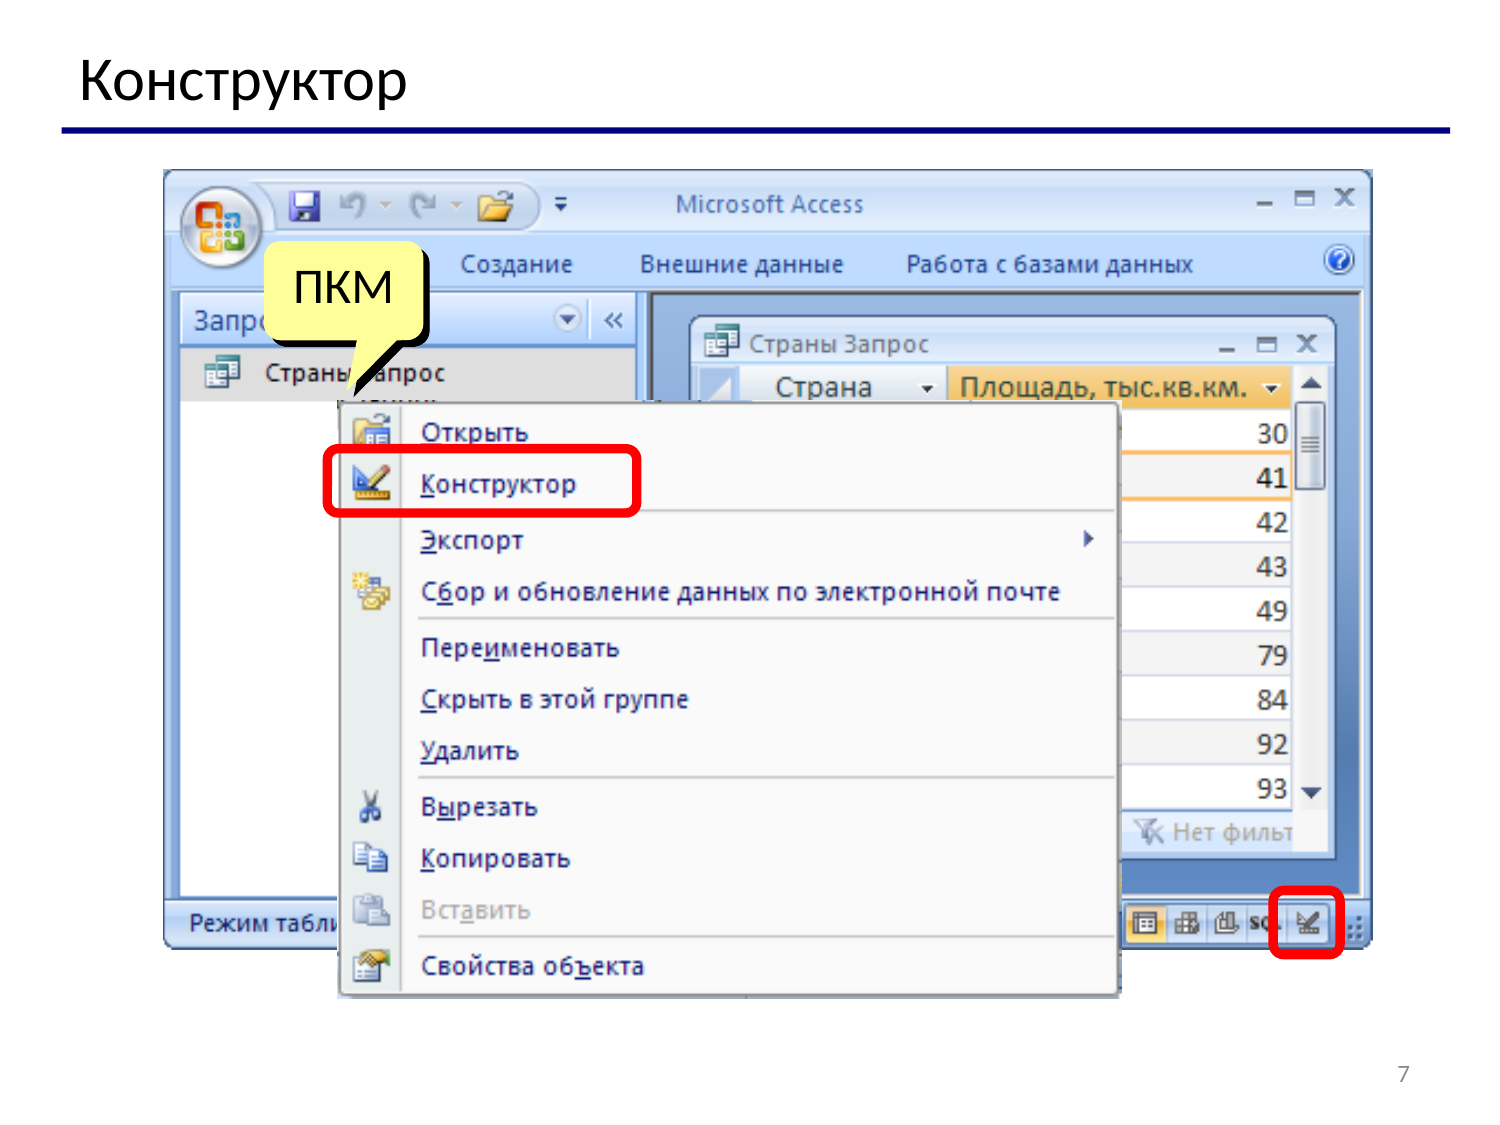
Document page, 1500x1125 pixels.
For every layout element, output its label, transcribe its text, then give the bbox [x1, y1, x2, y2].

picture [163, 168, 1373, 999]
text_box Конструктор [64, 31, 1401, 121]
slide_number 7 [1074, 1042, 1425, 1103]
